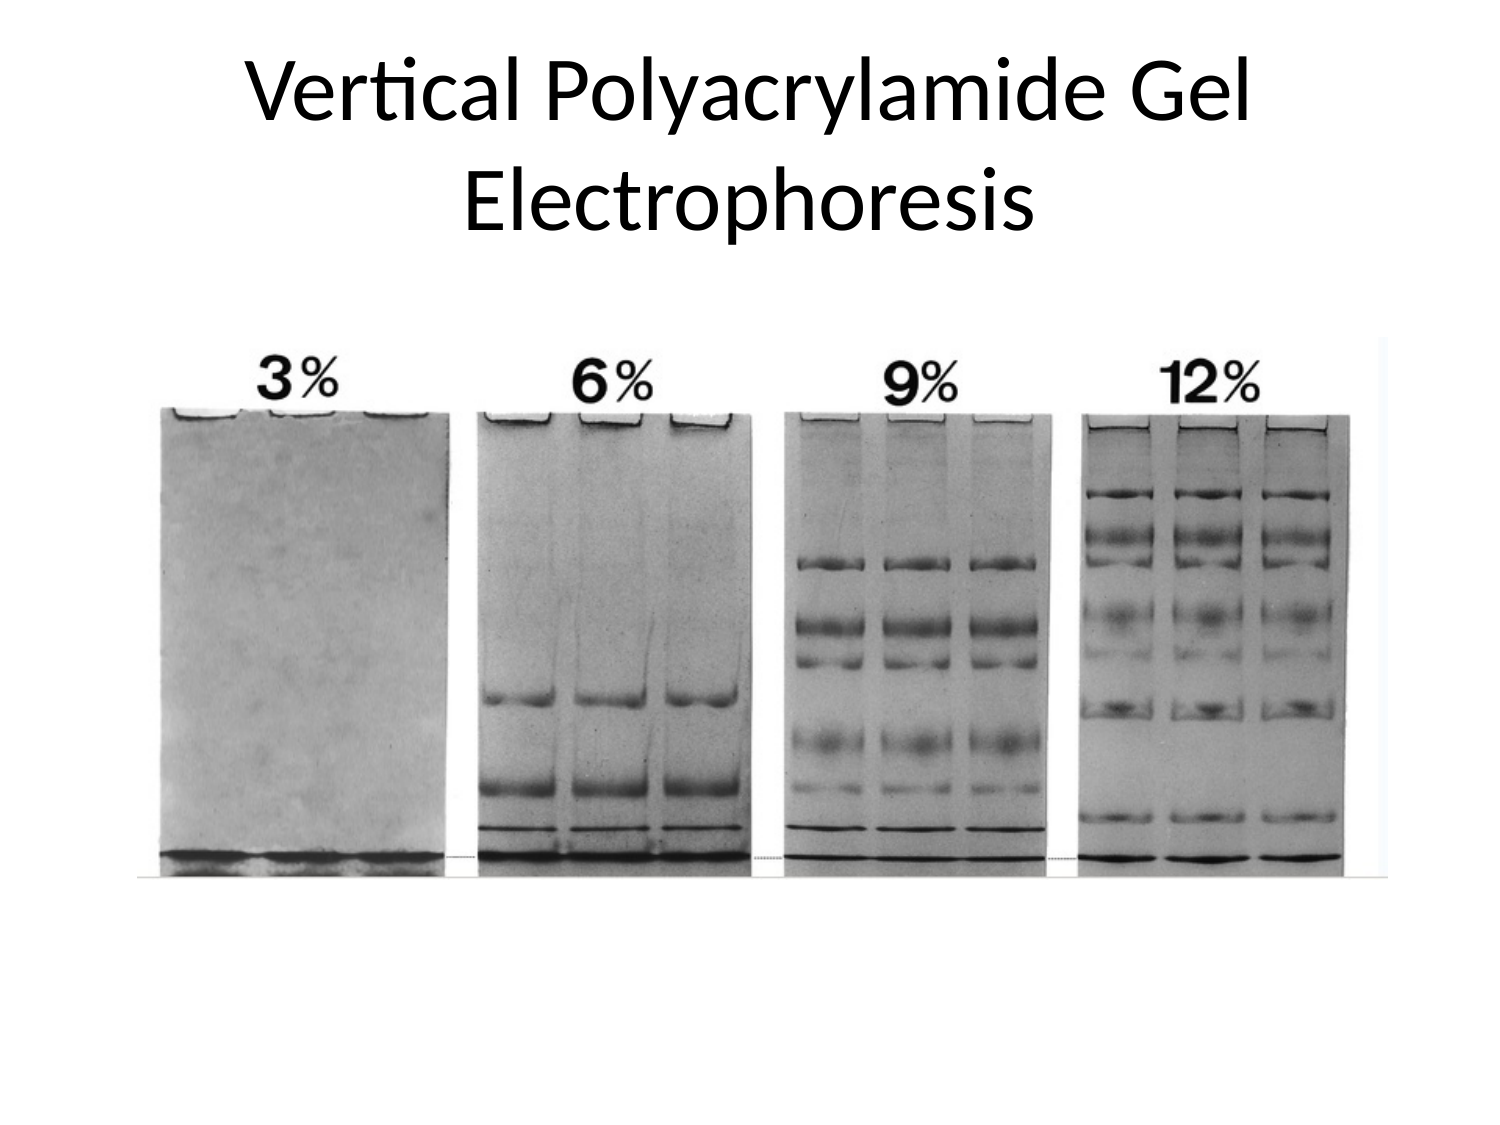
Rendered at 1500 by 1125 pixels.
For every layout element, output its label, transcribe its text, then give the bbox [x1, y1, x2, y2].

picture [137, 337, 1388, 880]
text_box Vertical Polyacrylamide Gel Electrophoresis [75, 28, 1425, 249]
